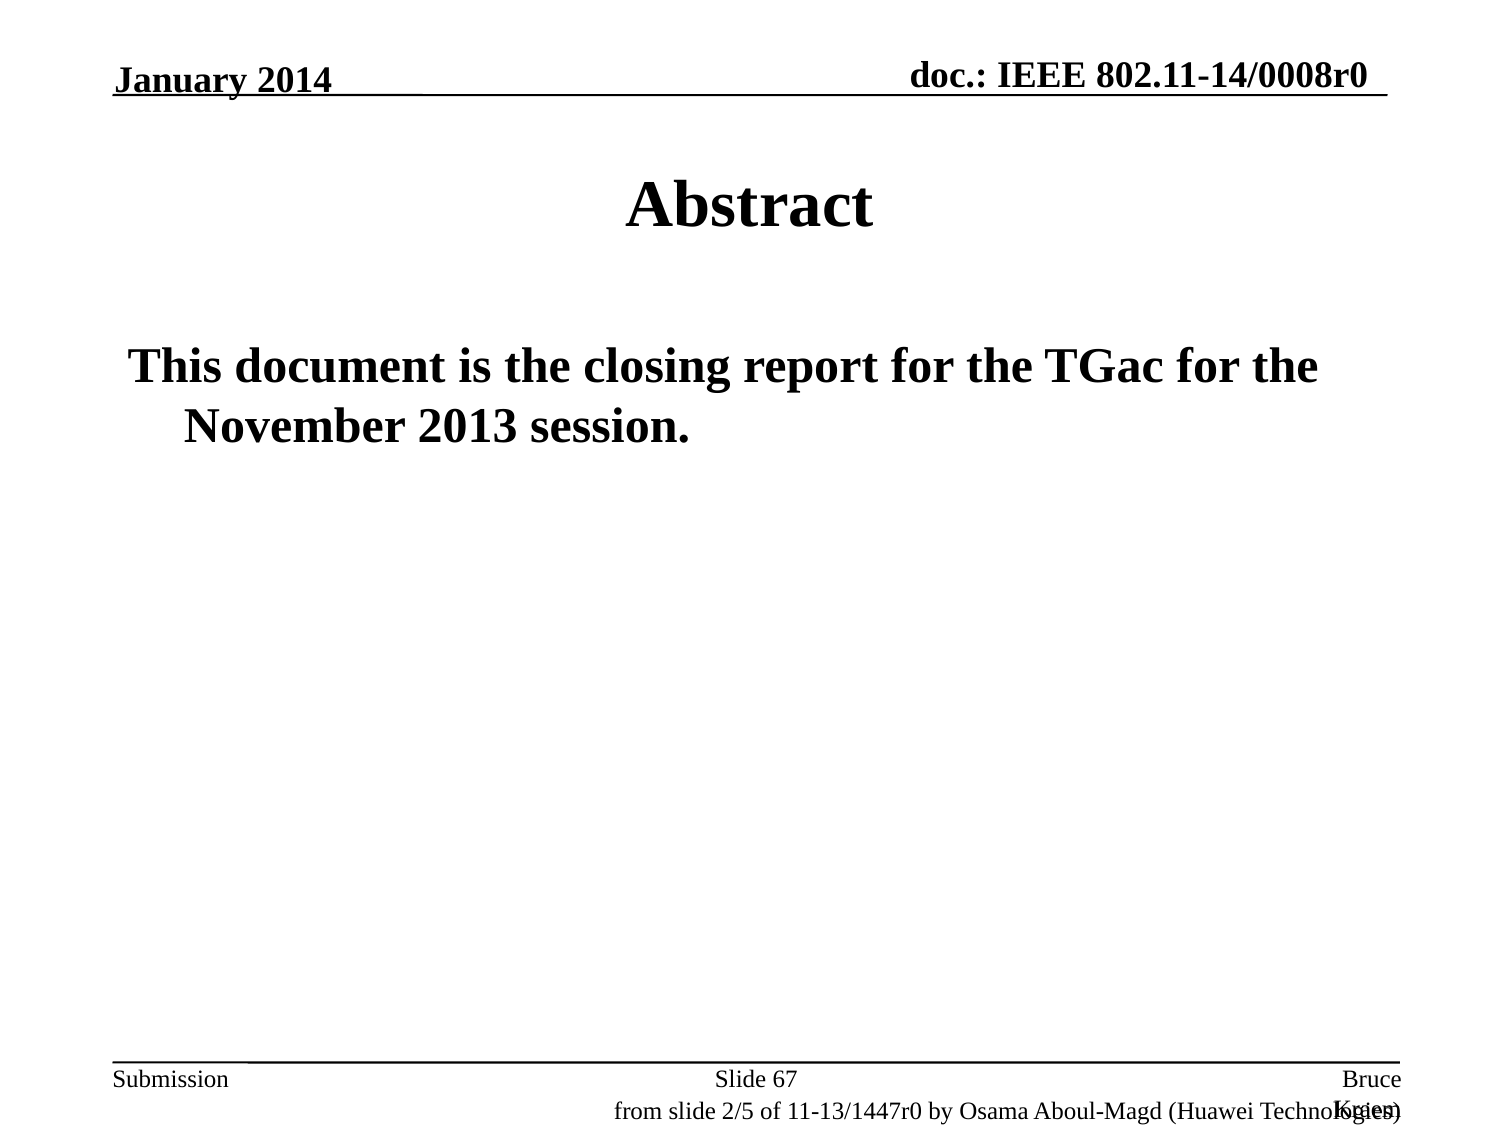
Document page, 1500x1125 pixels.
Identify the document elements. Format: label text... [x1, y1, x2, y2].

slide_number Slide 67 [712, 1062, 800, 1087]
footer Bruce Kraemer, Marvell [1325, 1062, 1402, 1087]
list This document is the closing report for the TGac for the November 2013 session. [112, 324, 1388, 1000]
text_box from slide 2/5 of 11-13/1447r0 by Osama Aboul-Magd (Huawei Technologies) [343, 1087, 1417, 1125]
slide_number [114, 54, 374, 100]
title Abstract [112, 112, 1388, 288]
